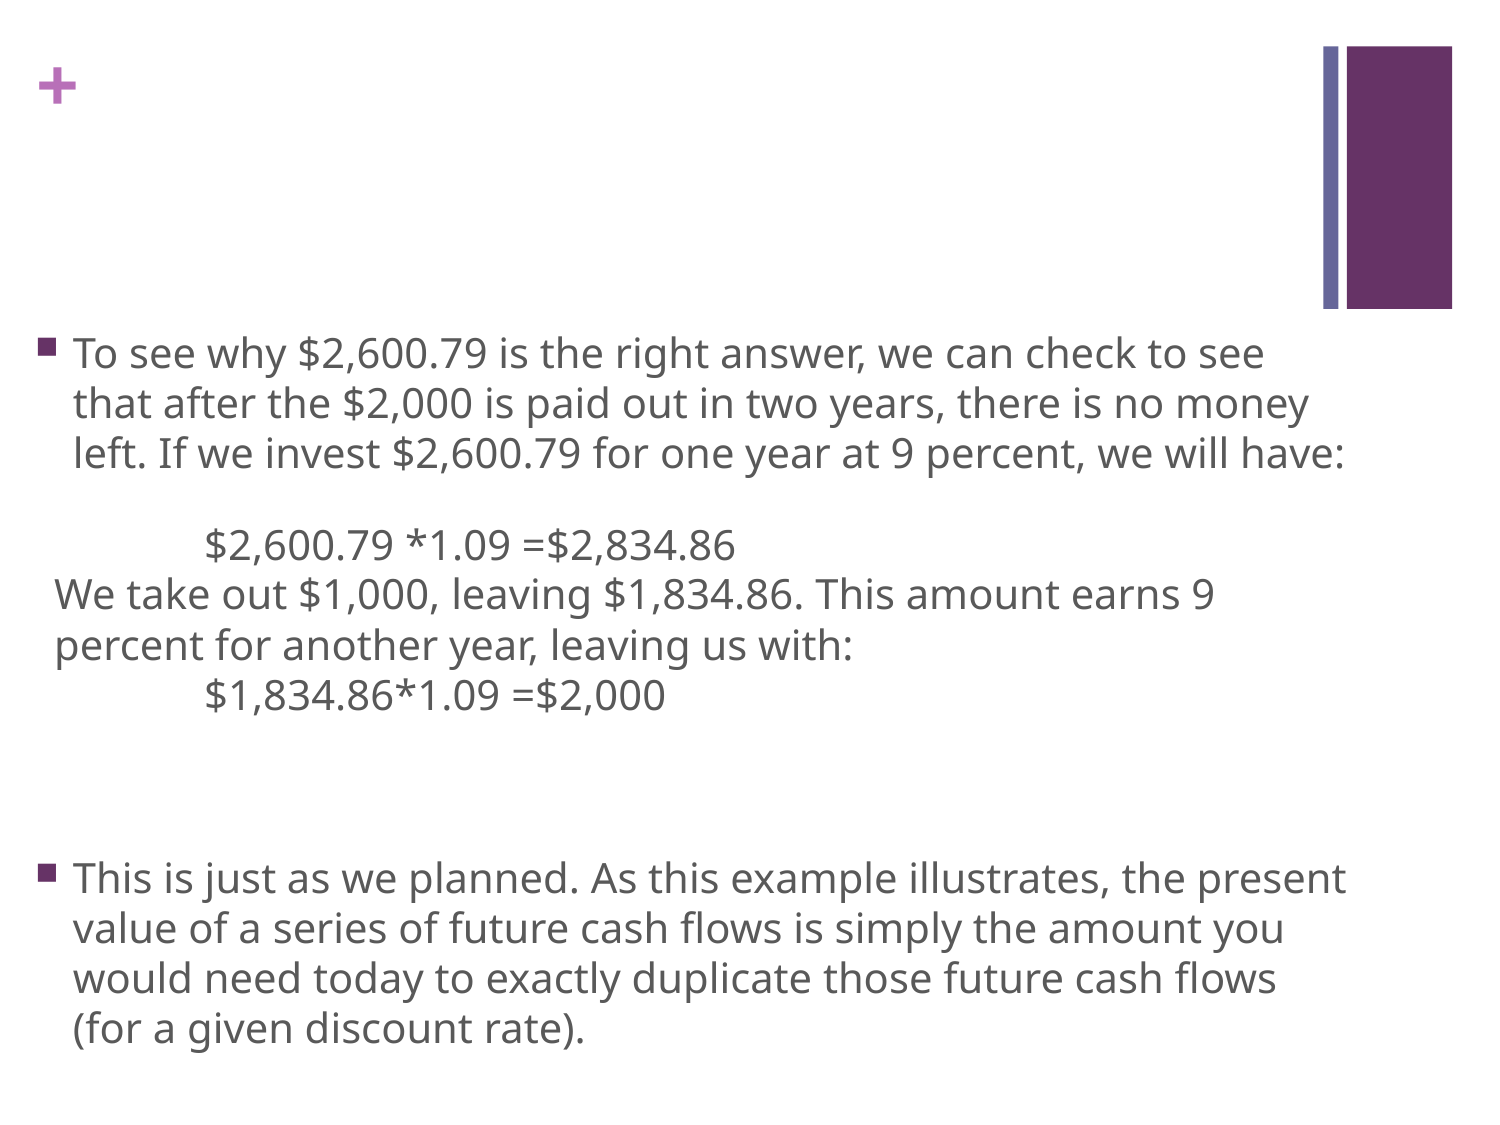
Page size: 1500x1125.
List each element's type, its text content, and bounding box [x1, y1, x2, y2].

list To see why $2,600.79 is the right answer, we can check to see that after the $2,000 is paid out in two years, there is no money left. If we invest $2,600.79 for one year at 9 percent, we will have: $2,600.79 *1.09 =$2,834.86 We take out $1,000, leaving $1,834.86. This amount earns 9 percent for another year, leaving us with: $1,834.86*1.09 =$2,000 This is just as we planned. As this example illustrates, the present value of a series of future cash flows is simply the amount you would need today to exactly duplicate those future cash flows (for a given discount rate). [20, 318, 1371, 1125]
